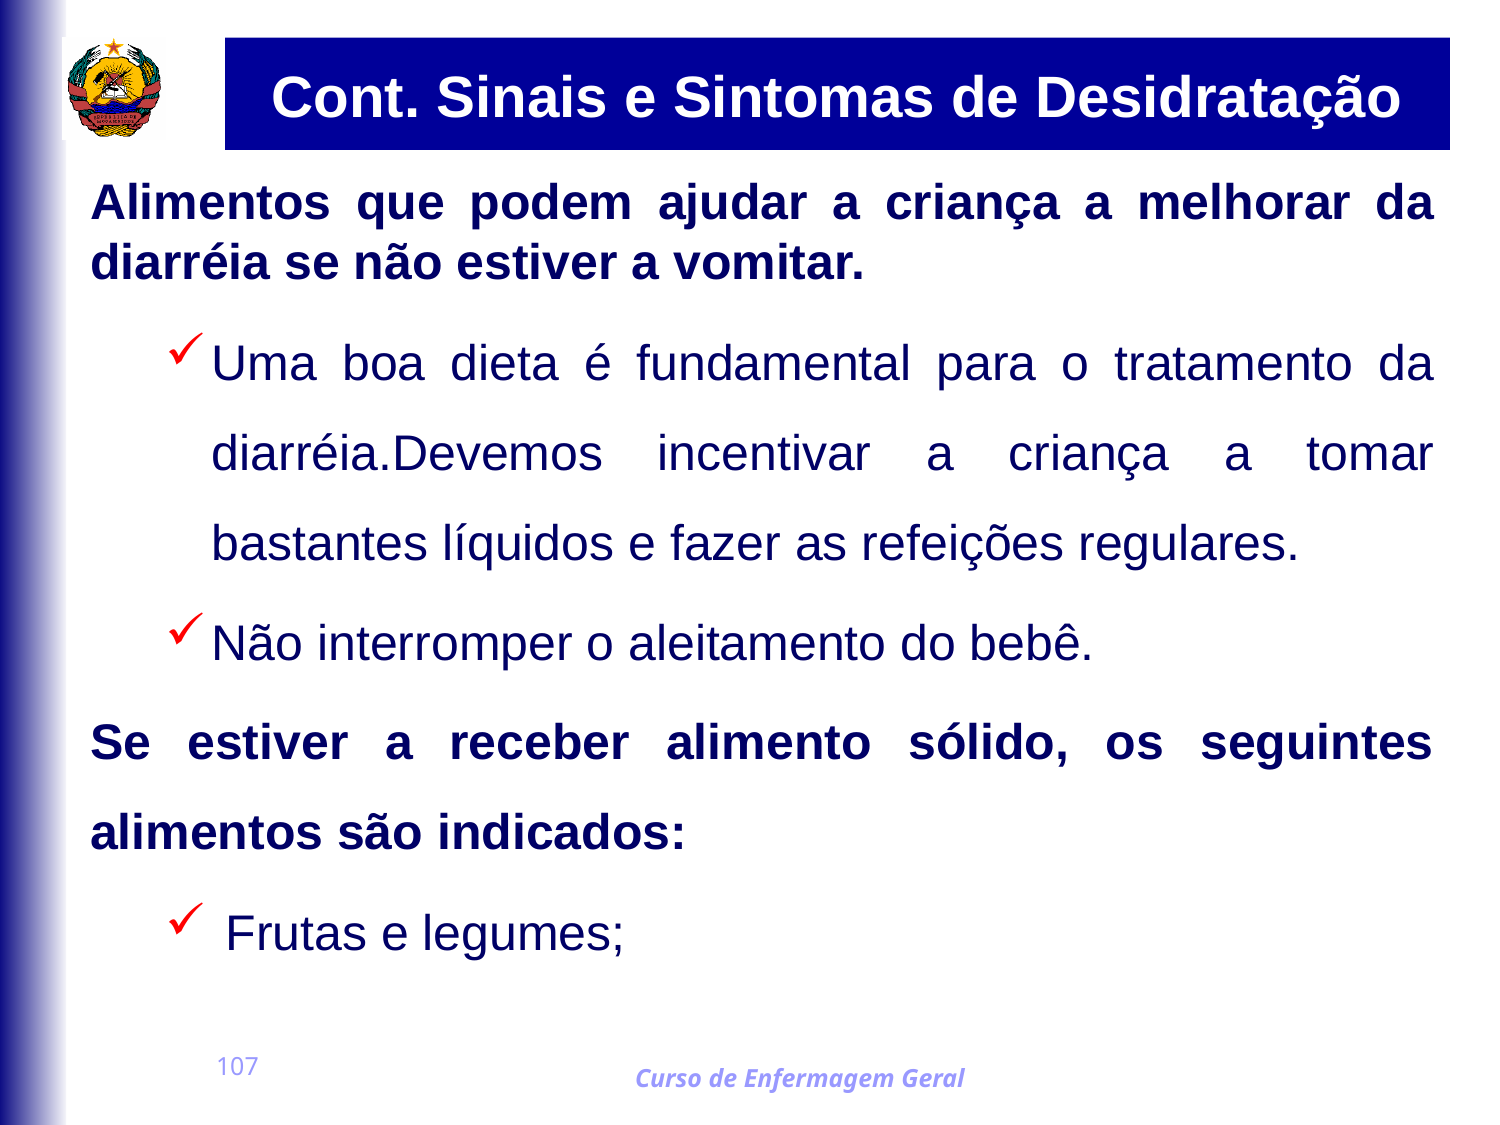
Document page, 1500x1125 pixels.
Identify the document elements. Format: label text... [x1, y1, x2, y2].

slide_number 107 [62, 1037, 413, 1098]
title Cont. Sinais e Sintomas de Desidratação [224, 37, 1451, 151]
footer Curso de Enfermagem Geral [499, 1049, 1101, 1101]
list Alimentos que podem ajudar a criança a melhorar da diarréia se não estiver a vomitar. Uma boa dieta é fundamental para o tratamento da diarréia.Devemos incentivar a criança a tomar bastantes líquidos e fazer as refeições regulares. Não interromper o aleitamento do bebê. Se estiver a receber alimento sólido, os seguintes alimentos são indicados: Frutas e legumes; [74, 162, 1451, 988]
